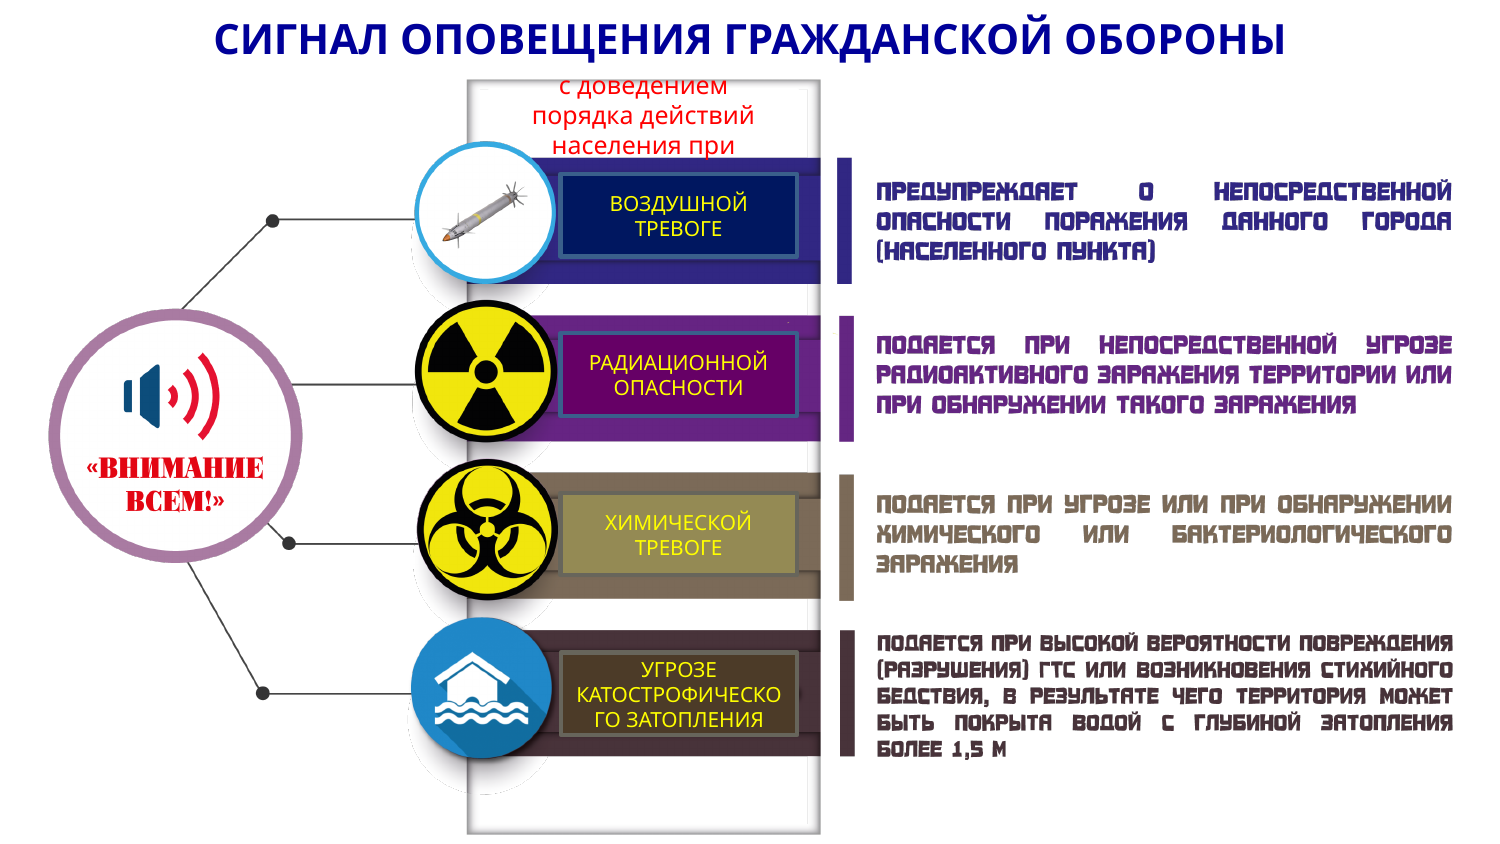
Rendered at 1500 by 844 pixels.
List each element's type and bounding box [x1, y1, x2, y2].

text_box [0, 9, 1500, 836]
